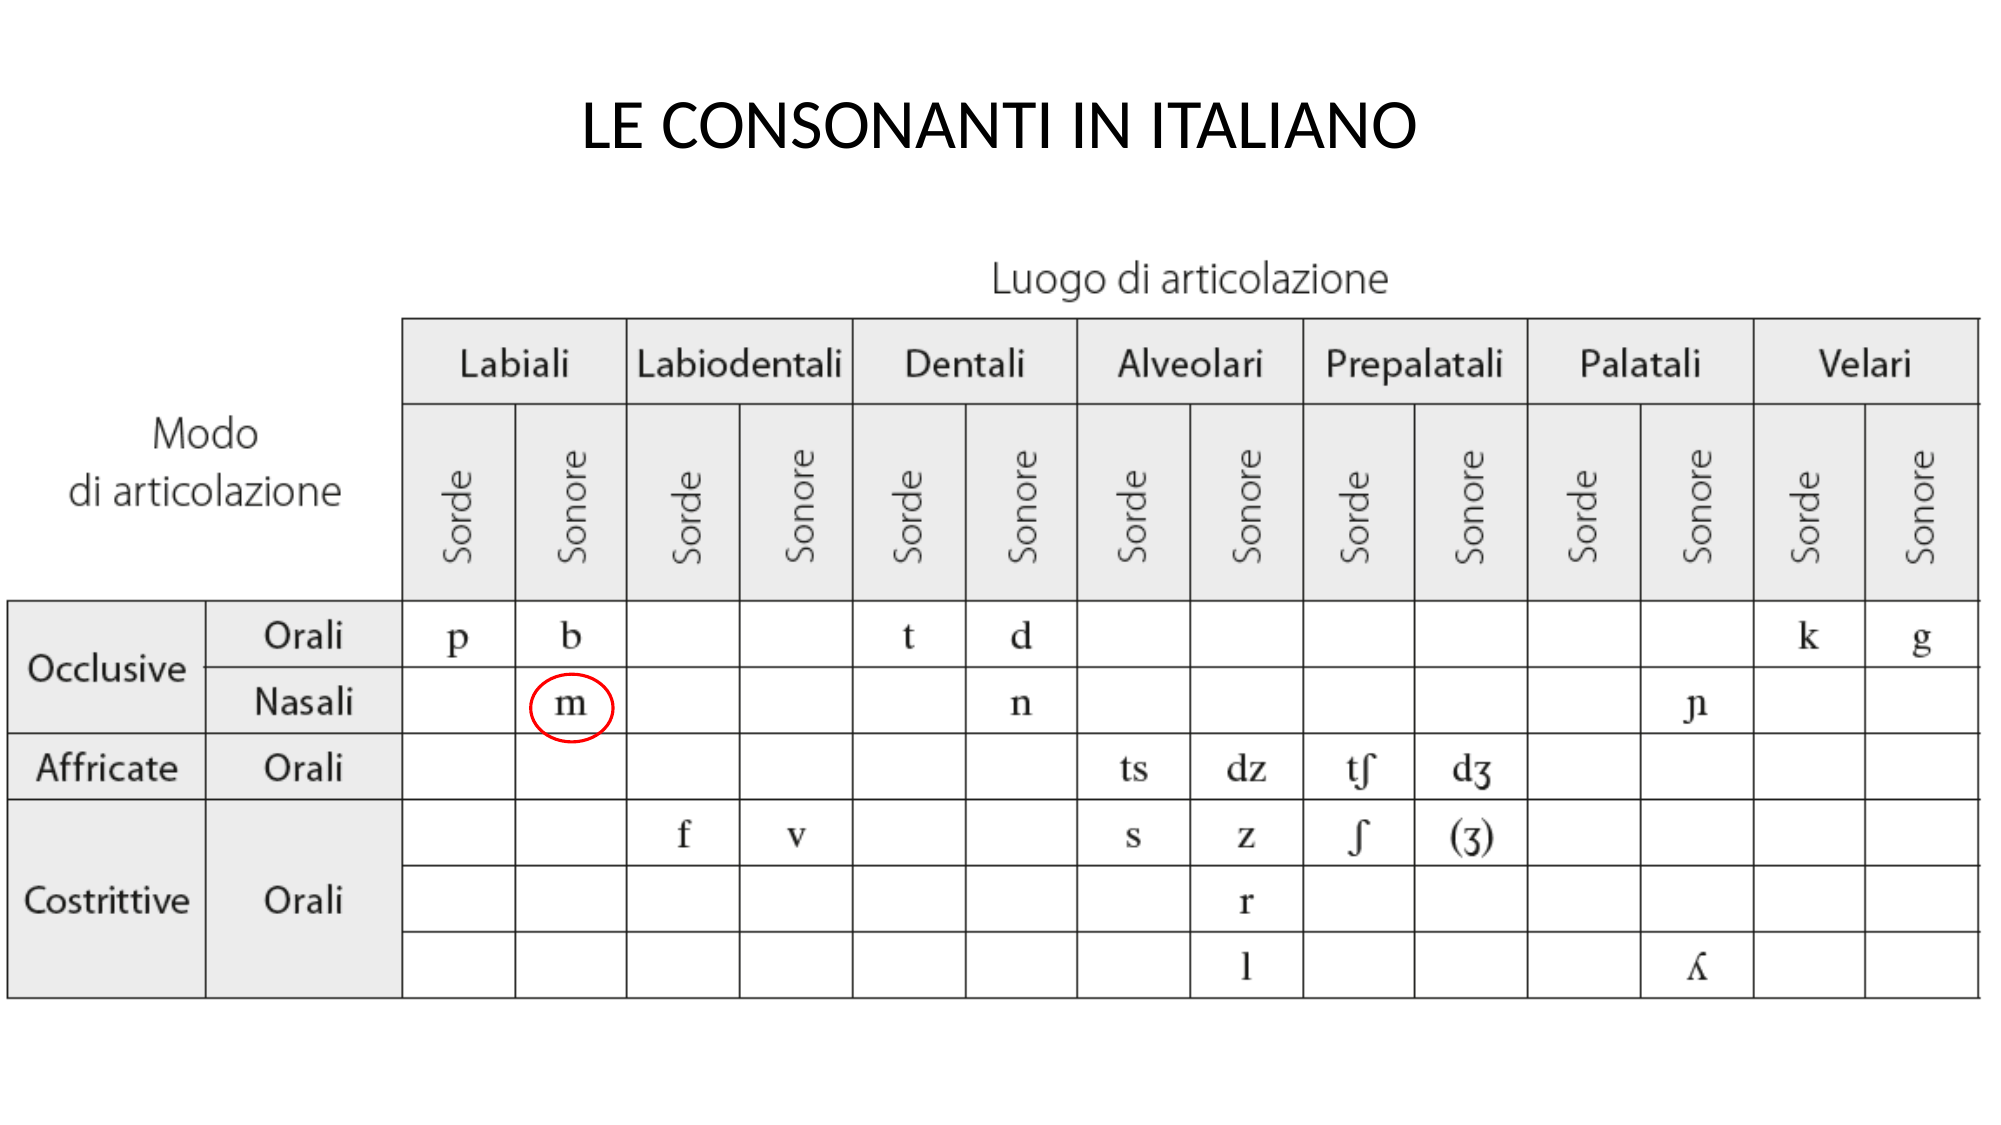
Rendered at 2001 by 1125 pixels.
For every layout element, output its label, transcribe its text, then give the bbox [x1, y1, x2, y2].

text_box LE CONSONANTI IN ITALIANO [500, 70, 1500, 170]
picture [0, 238, 2000, 1015]
